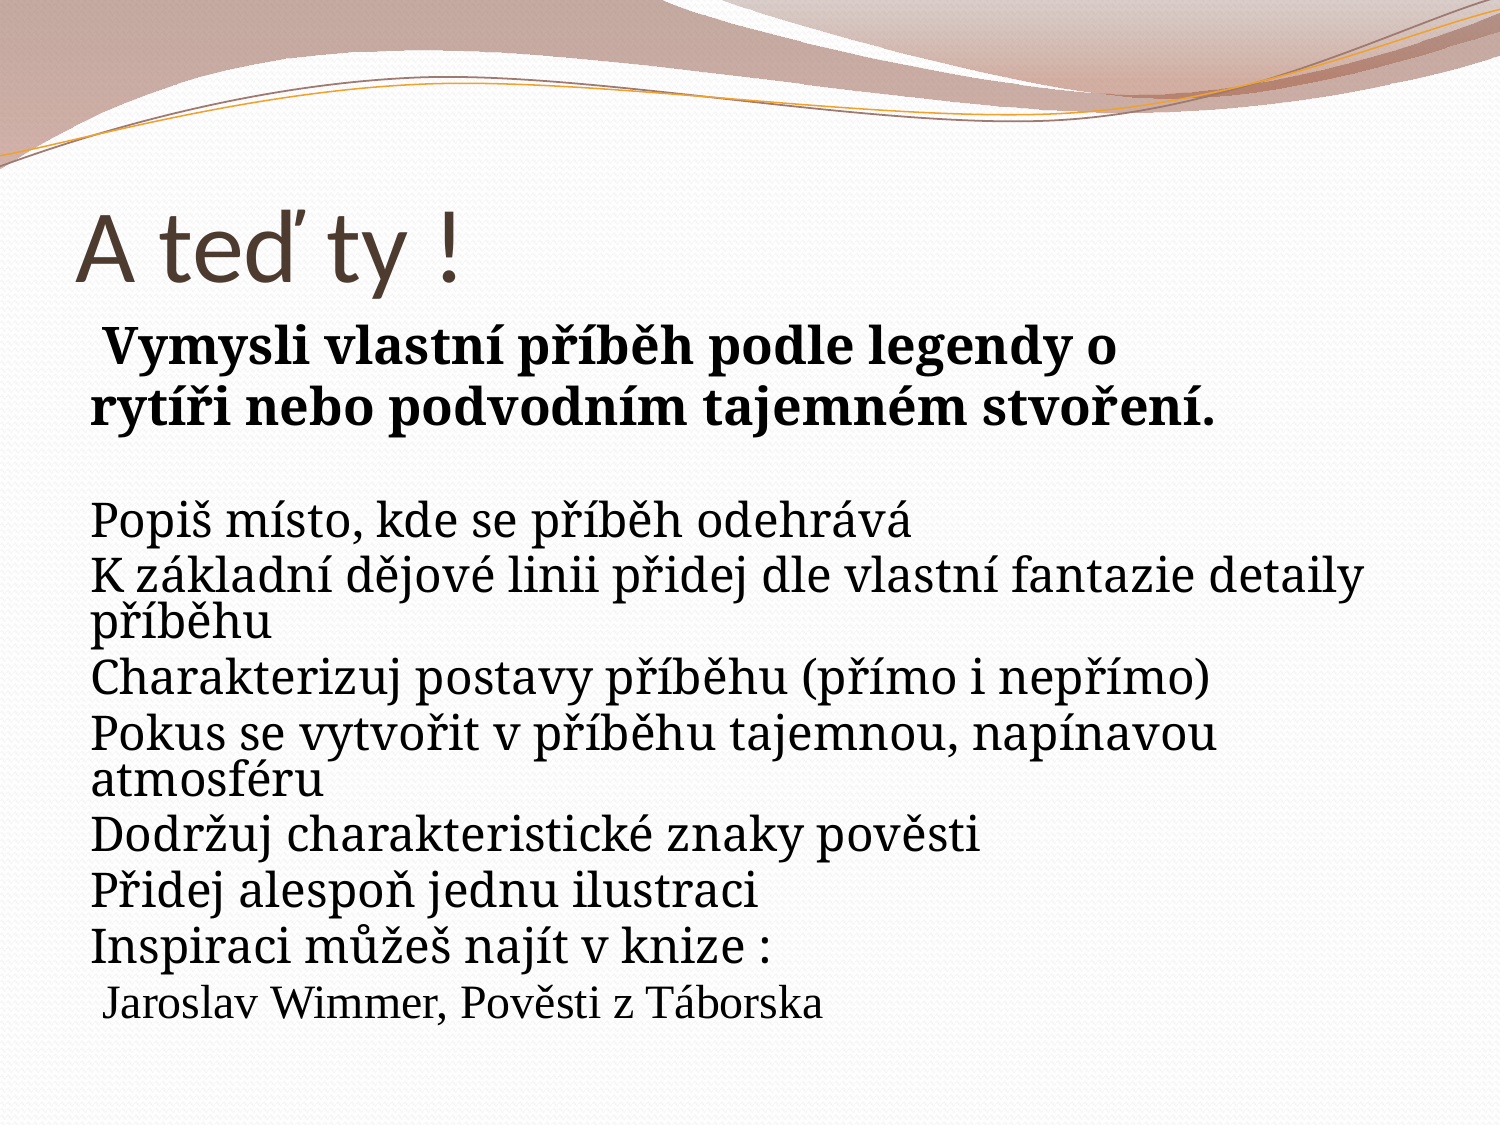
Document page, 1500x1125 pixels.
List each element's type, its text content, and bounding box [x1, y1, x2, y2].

list Vymysli vlastní příběh podle legendy o rytíři nebo podvodním tajemném stvoření. Popiš místo, kde se příběh odehrává K základní dějové linii přidej dle vlastní fantazie detaily příběhu Charakterizuj postavy příběhu (přímo i nepřímo) Pokus se vytvořit v příběhu tajemnou, napínavou atmosféru Dodržuj charakteristické znaky pověsti Přidej alespoň jednu ilustraci Inspiraci můžeš najít v knize : Jaroslav Wimmer, Pověsti z Táborska [74, 317, 1426, 1038]
title A teď ty ! [74, 115, 1426, 304]
